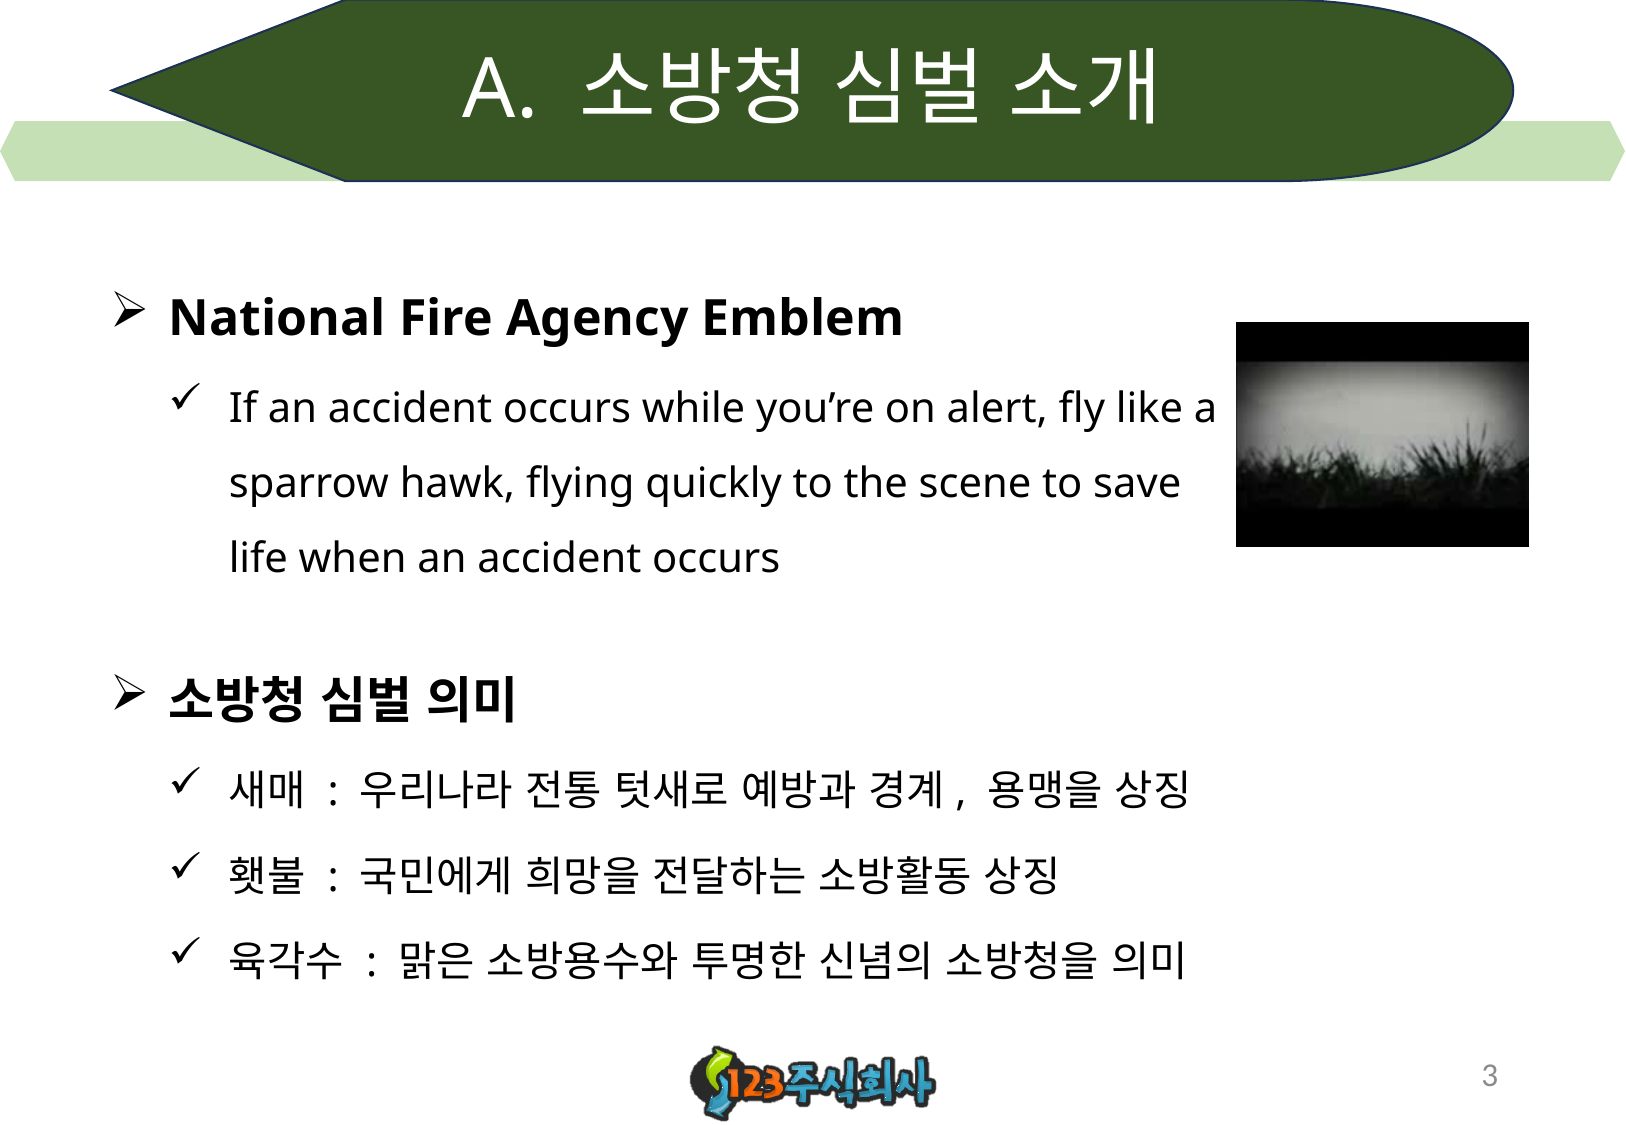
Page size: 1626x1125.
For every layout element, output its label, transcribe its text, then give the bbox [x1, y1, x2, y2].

list National Fire Agency Emblem If an accident occurs while you’re on alert, fly like a sparrow hawk, flying quickly to the scene to save life when an accident occurs [95, 247, 1237, 631]
title A. 소방청 심벌 소개 [0, 0, 1625, 182]
text_box 소방청 심벌 의미 새매 : 우리나라 전통 텃새로 예방과 경계, 용맹을 상징 횃불 : 국민에게 희망을 전달하는 소방활동 상징 육각수 : 맑은 소방용수와 투명한 신념의 소방청을 의미 [95, 631, 1497, 999]
picture [678, 1032, 947, 1125]
slide_number 3 [1147, 1042, 1514, 1103]
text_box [1235, 321, 1529, 548]
